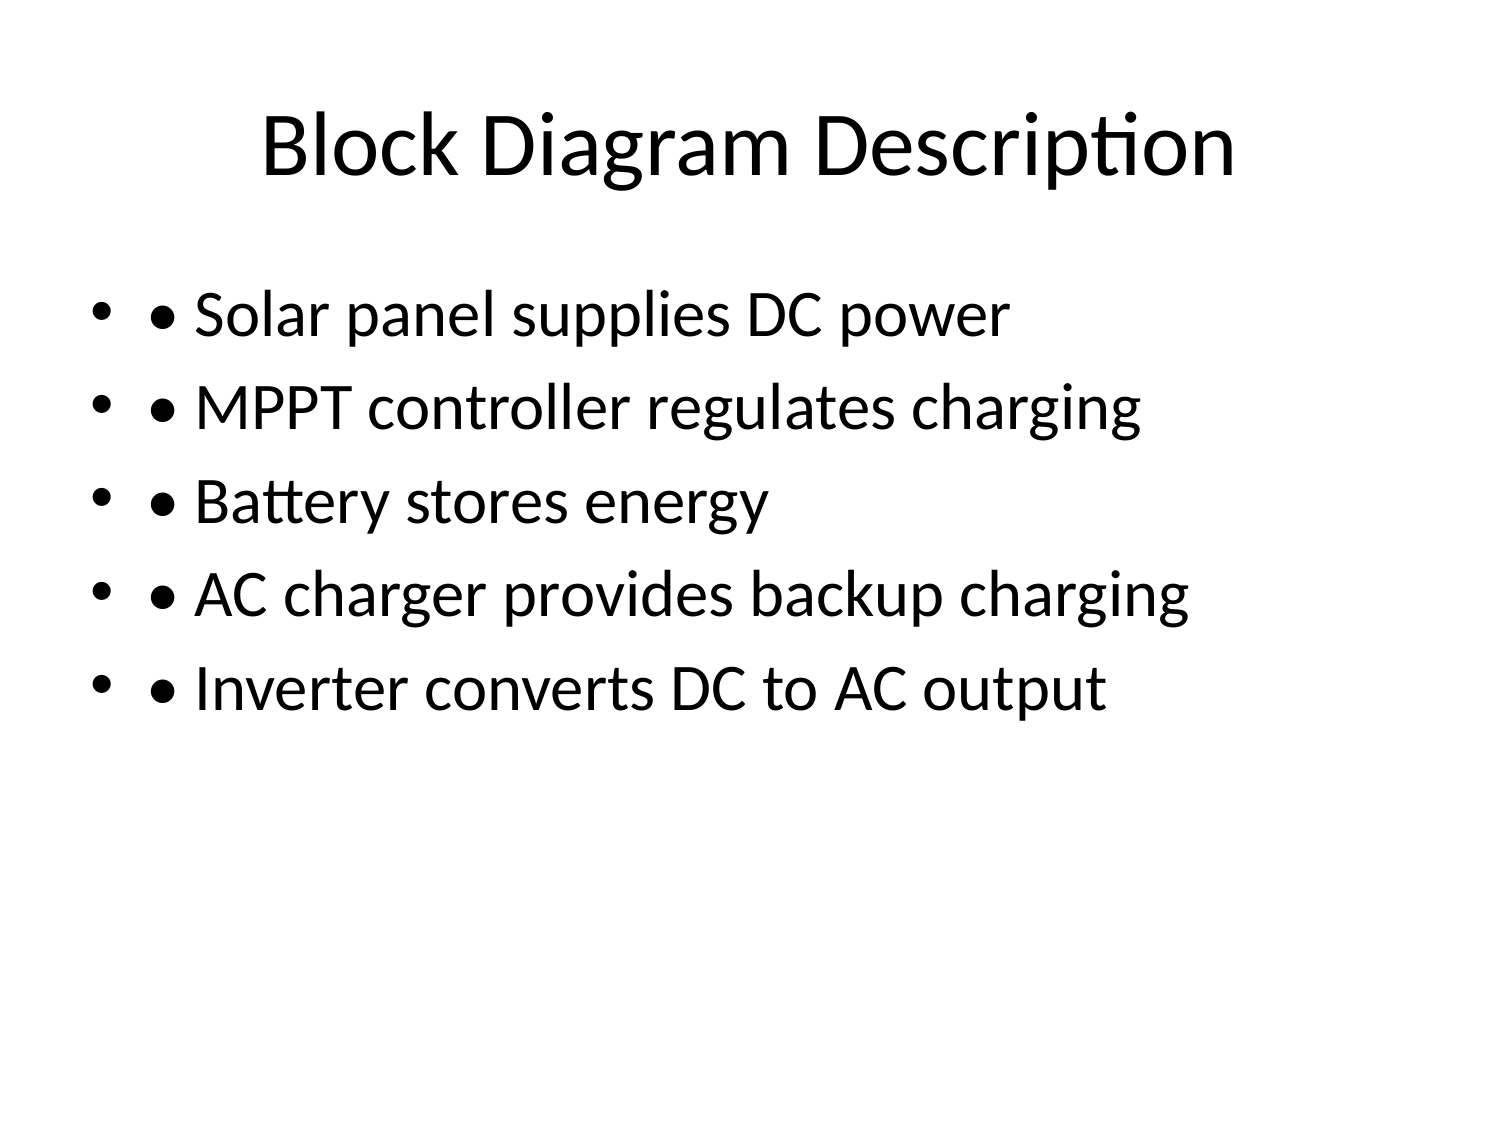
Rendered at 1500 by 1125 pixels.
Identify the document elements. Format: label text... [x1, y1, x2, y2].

list • Solar panel supplies DC power • MPPT controller regulates charging • Battery stores energy • AC charger provides backup charging • Inverter converts DC to AC output [75, 262, 1425, 1005]
title Block Diagram Description [75, 45, 1425, 233]
